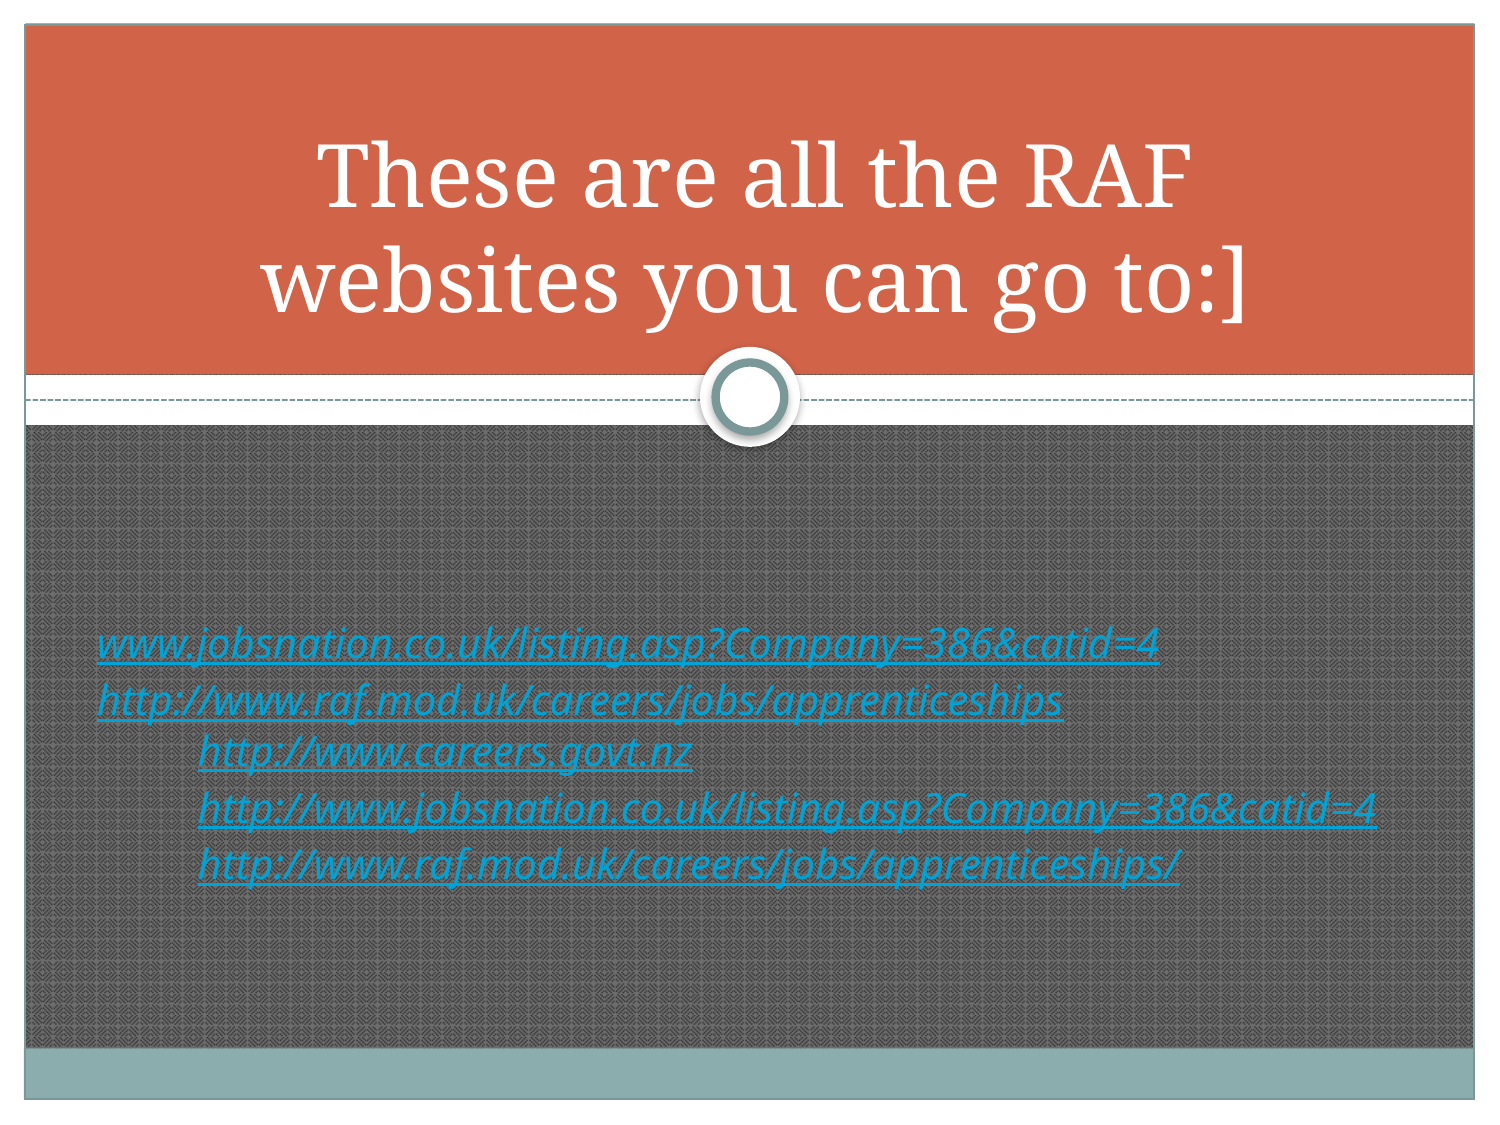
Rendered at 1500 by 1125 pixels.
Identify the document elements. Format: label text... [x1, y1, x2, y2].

text_box www.jobsnation.co.uk/listing.asp?Company=386&catid=4 http://www.raf.mod.uk/careers/jobs/apprenticeships [82, 609, 1500, 739]
title These are all the RAF websites you can go to:] [118, 87, 1394, 338]
text_box http://www.careers.govt.nz http://www.jobsnation.co.uk/listing.asp?Company=386&catid=4 http://www.raf.mod.uk/careers/jobs/apprenticeships/ [182, 739, 1393, 903]
